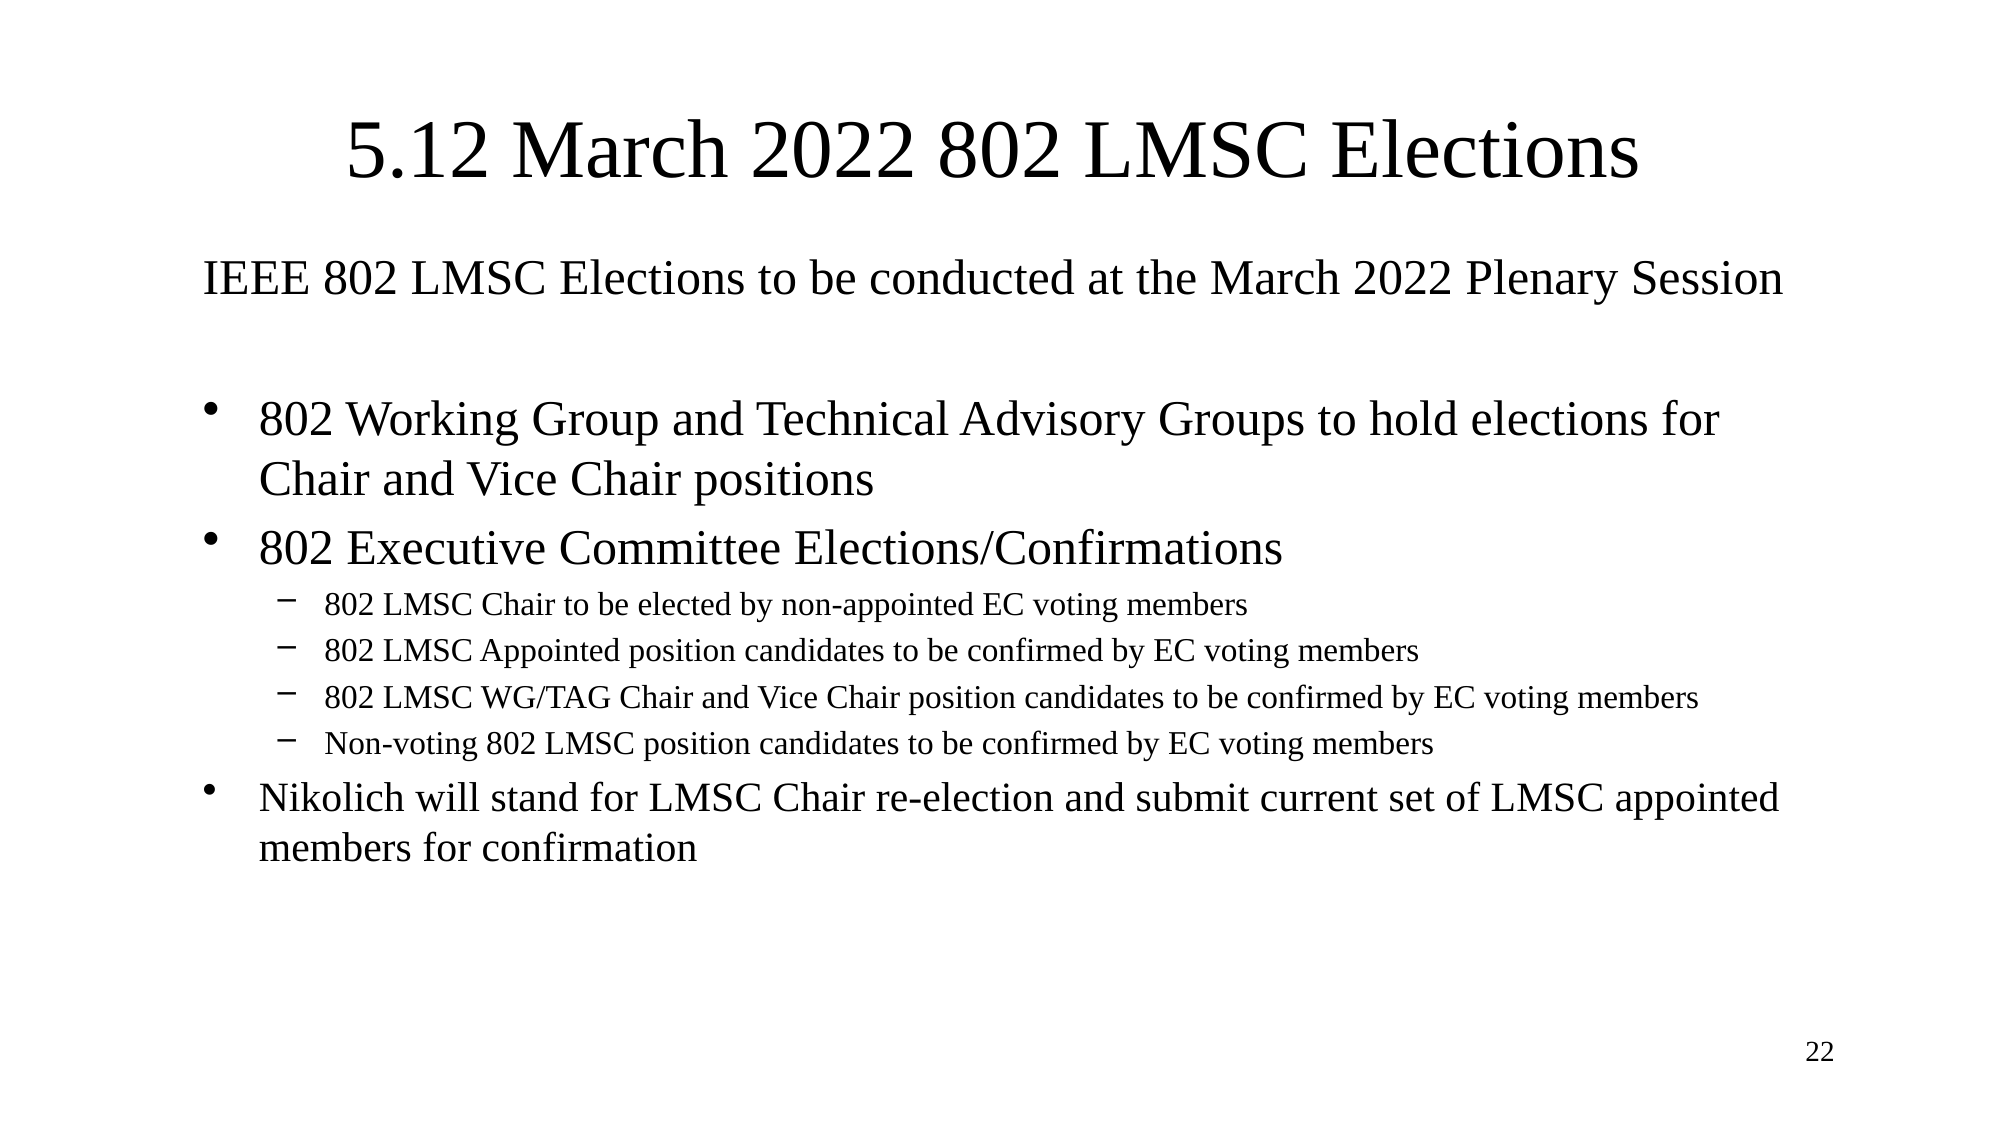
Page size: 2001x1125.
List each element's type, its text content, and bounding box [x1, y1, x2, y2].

title 5.12 March 2022 802 LMSC Elections [212, 49, 1776, 238]
list IEEE 802 LMSC Elections to be conducted at the March 2022 Plenary Session 802 Working Group and Technical Advisory Groups to hold elections for Chair and Vice Chair positions 802 Executive Committee Elections/Confirmations 802 LMSC Chair to be elected by non-appointed EC voting members 802 LMSC Appointed position candidates to be confirmed by EC voting members 802 LMSC WG/TAG Chair and Vice Chair position candidates to be confirmed by EC voting members Non-voting 802 LMSC position candidates to be confirmed by EC voting members Nikolich will stand for LMSC Chair re-election and submit current set of LMSC appointed members for confirmation [187, 237, 1813, 1088]
slide_number 22 [1433, 1024, 1851, 1101]
